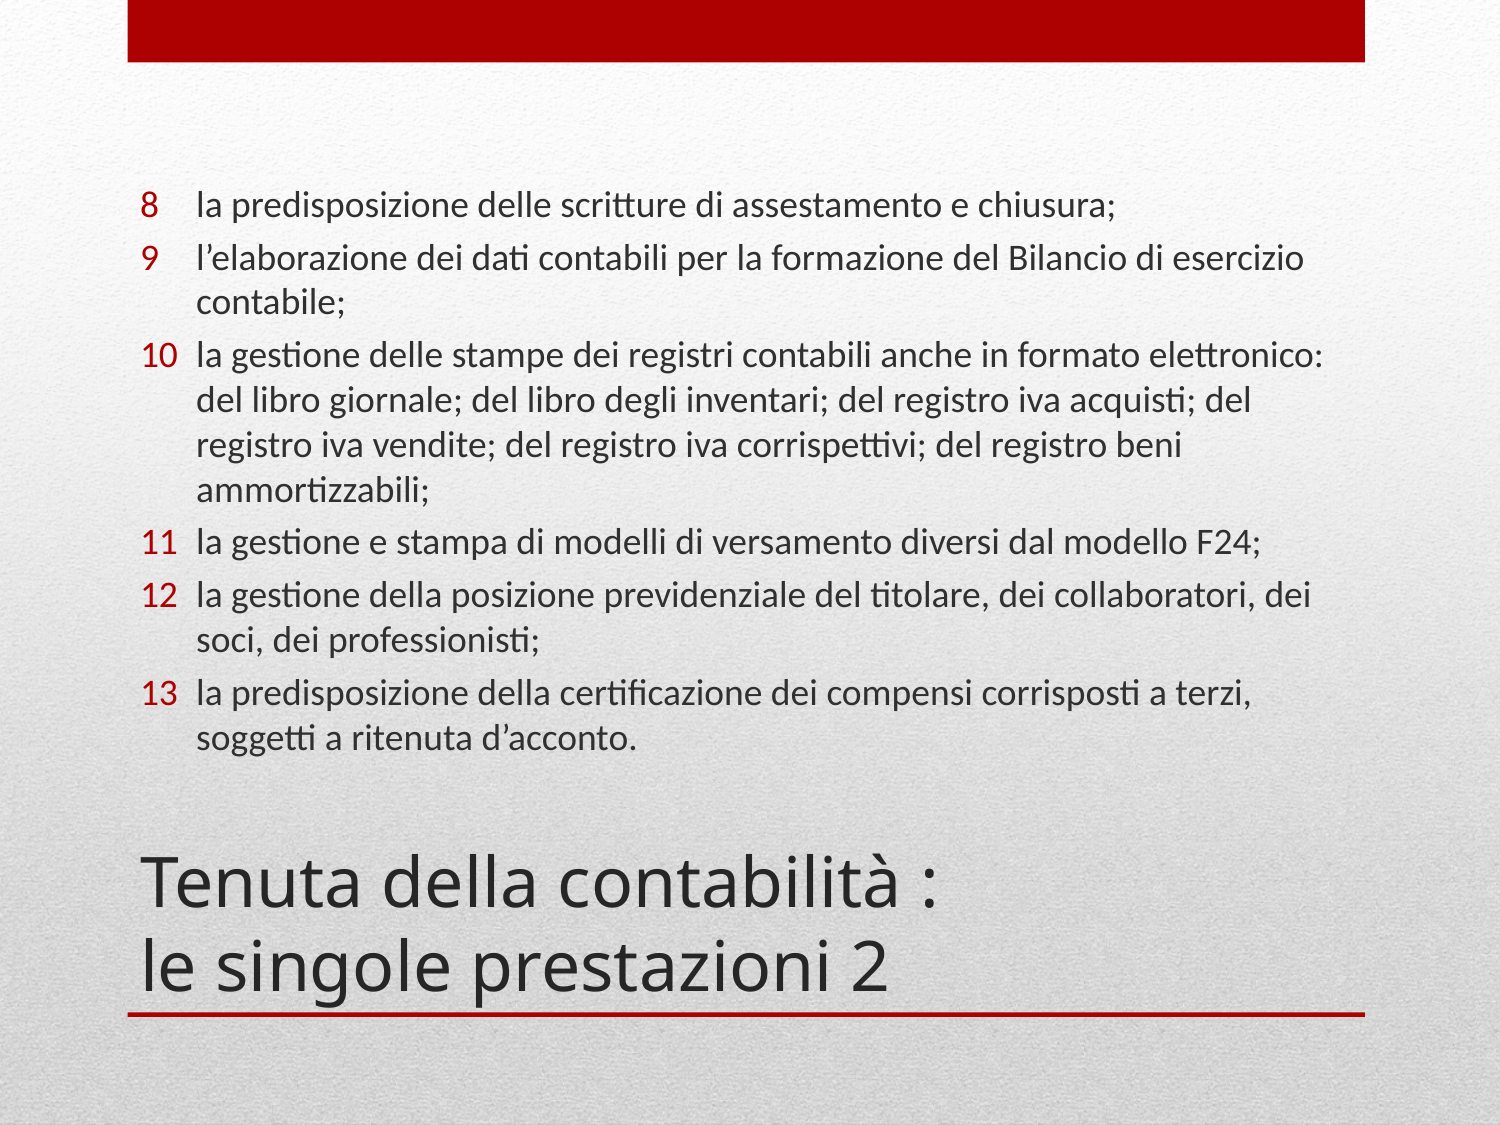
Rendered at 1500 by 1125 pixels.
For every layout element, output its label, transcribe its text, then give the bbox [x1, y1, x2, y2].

title Tenuta della contabilità : le singole prestazioni 2 [125, 825, 1338, 1013]
list la predisposizione delle scritture di assestamento e chiusura; l’elaborazione dei dati contabili per la formazione del Bilancio di esercizio contabile; la gestione delle stampe dei registri contabili anche in formato elettronico: del libro giornale; del libro degli inventari; del registro iva acquisti; del registro iva vendite; del registro iva corrispettivi; del registro beni ammortizzabili; la gestione e stampa di modelli di versamento diversi dal modello F24; la gestione della posizione previdenziale del titolare, dei collaboratori, dei soci, dei professionisti; la predisposizione della certificazione dei compensi corrisposti a terzi, soggetti a ritenuta d’acconto. [125, 112, 1363, 825]
